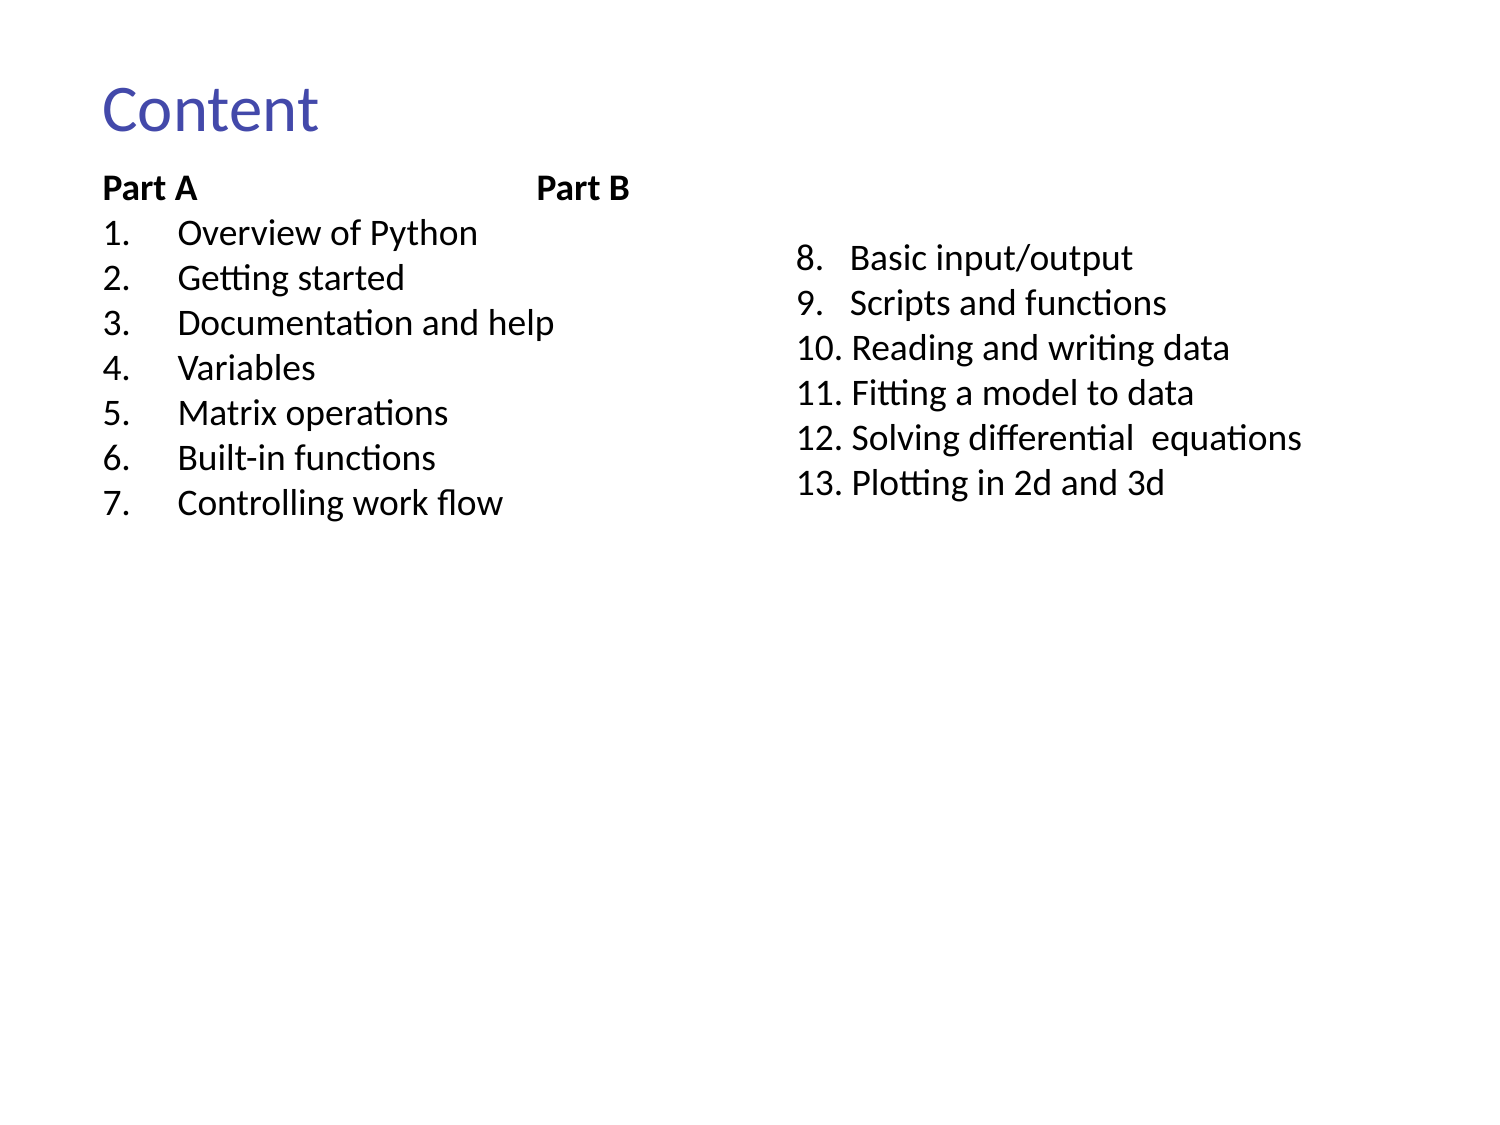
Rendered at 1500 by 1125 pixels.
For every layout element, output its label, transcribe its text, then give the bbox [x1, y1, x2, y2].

text_box Basic input/output Scripts and functions Reading and writing data Fitting a model to data Solving differential equations Plotting in 2d and 3d [787, 224, 1459, 512]
text_box Content Part A Part B Overview of Python Getting started Documentation and help Variables Matrix operations Built-in functions Controlling work flow [87, 24, 1086, 577]
